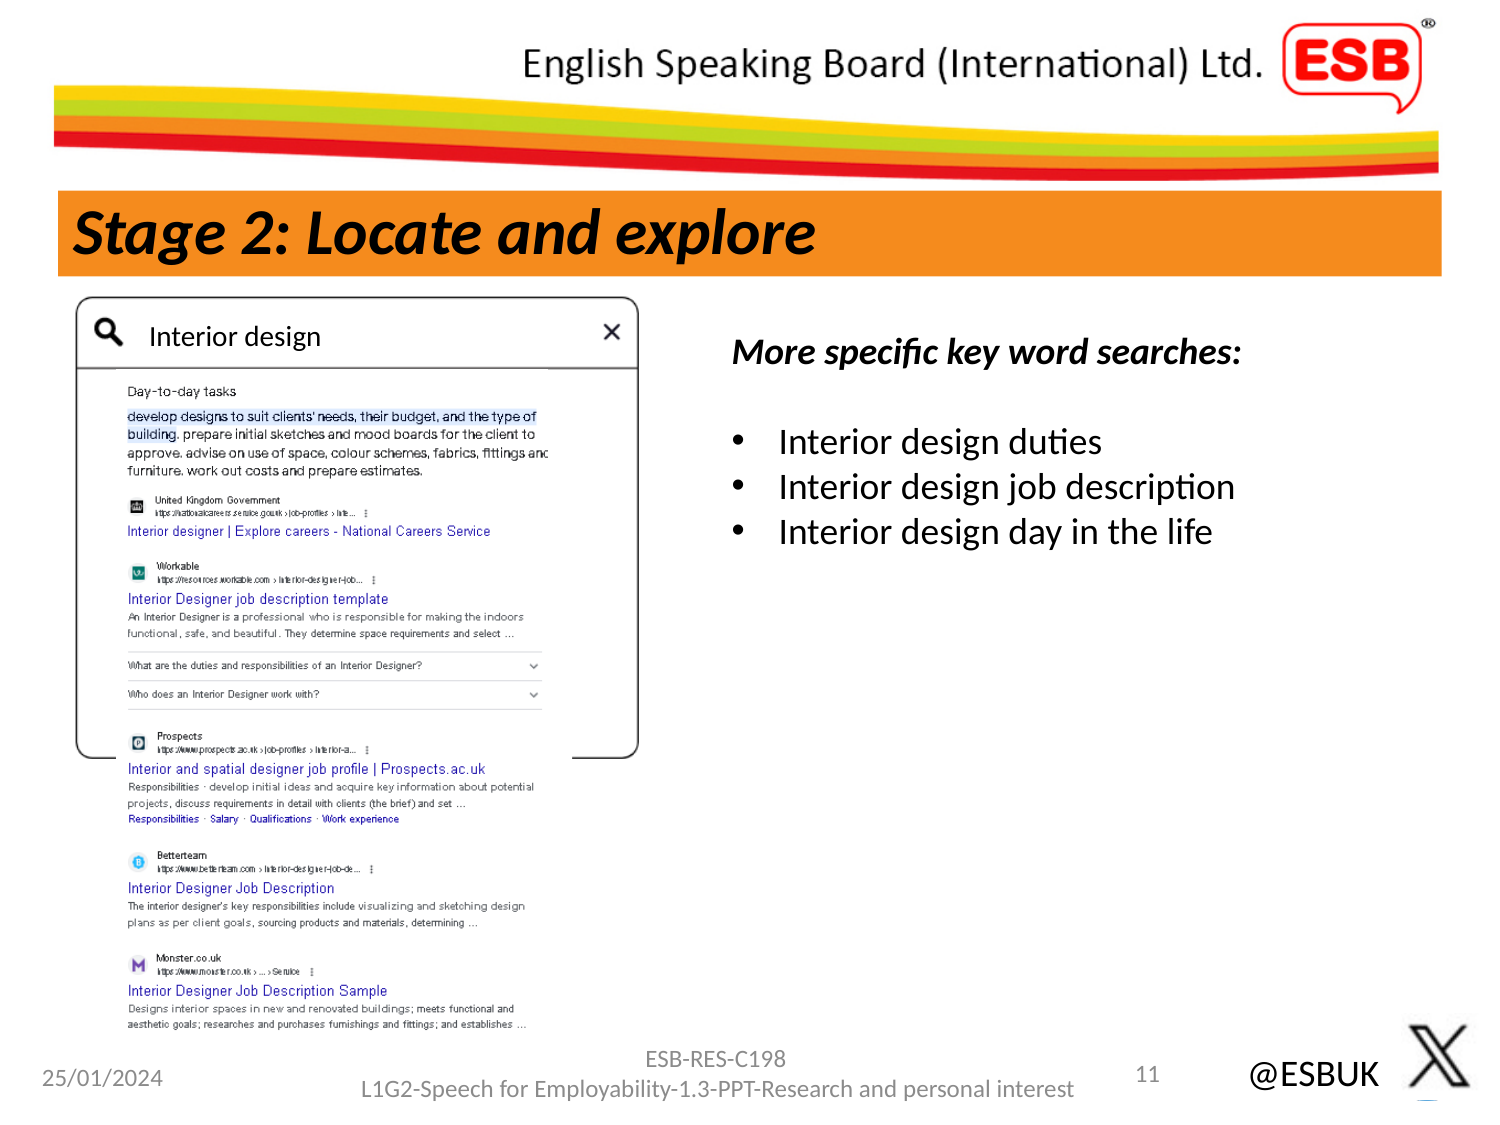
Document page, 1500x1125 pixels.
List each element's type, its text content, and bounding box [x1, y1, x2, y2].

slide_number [26, 1046, 365, 1107]
text_box Interior design [649, 310, 885, 361]
picture [57, 283, 649, 1040]
picture [1401, 1013, 1482, 1101]
picture [0, 0, 1500, 189]
footer ESB-RES-C198 L1G2-Speech for Employability-1.3-PPT-Research and personal interest [336, 1042, 930, 1103]
text_box More specific key word searches: Interior design duties Interior design job description Interior design day in the life [716, 319, 1384, 650]
slide_number 11 [930, 1042, 1176, 1103]
text_box Stage 2: Locate and explore [58, 190, 1442, 277]
